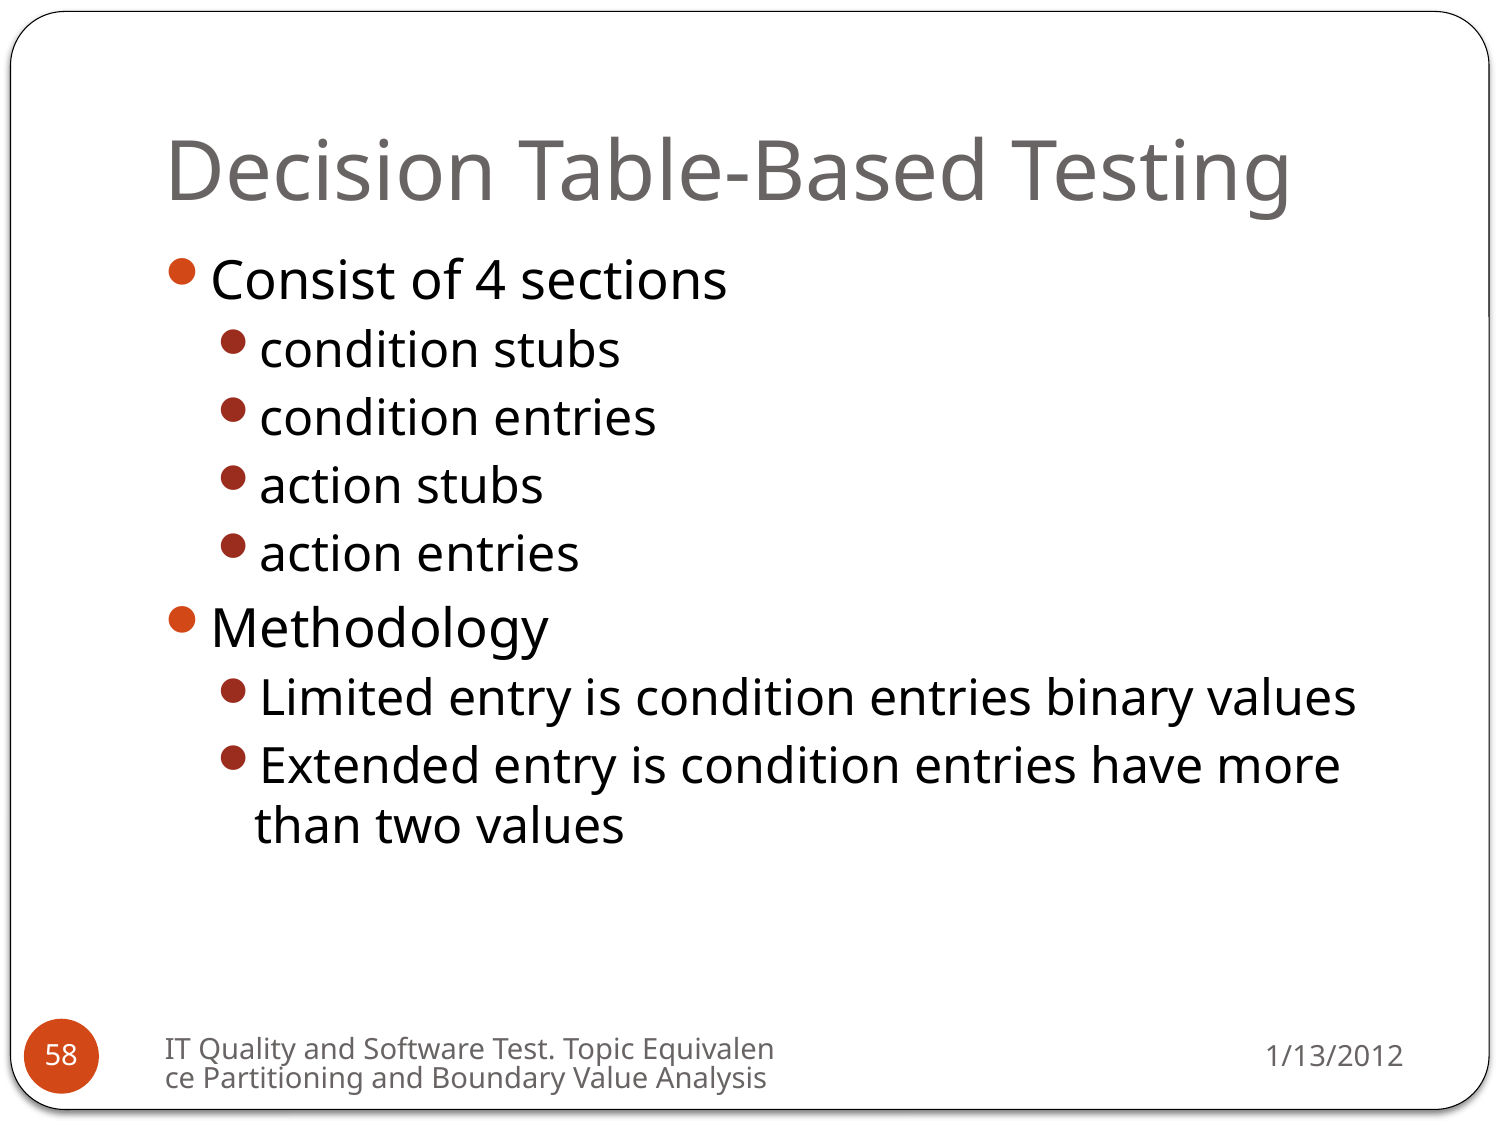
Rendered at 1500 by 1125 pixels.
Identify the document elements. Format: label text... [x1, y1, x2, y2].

list Consist of 4 sections condition stubs condition entries action stubs action entries Methodology Limited entry is condition entries binary values Extended entry is condition entries have more than two values [150, 237, 1425, 988]
footer IT Quality and Software Test. Topic Equivalence Partitioning and Boundary Value Analysis [150, 1012, 800, 1088]
slide_number 58 [23, 1018, 99, 1094]
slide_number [1012, 1015, 1419, 1094]
title Decision Table-Based Testing [150, 45, 1425, 233]
